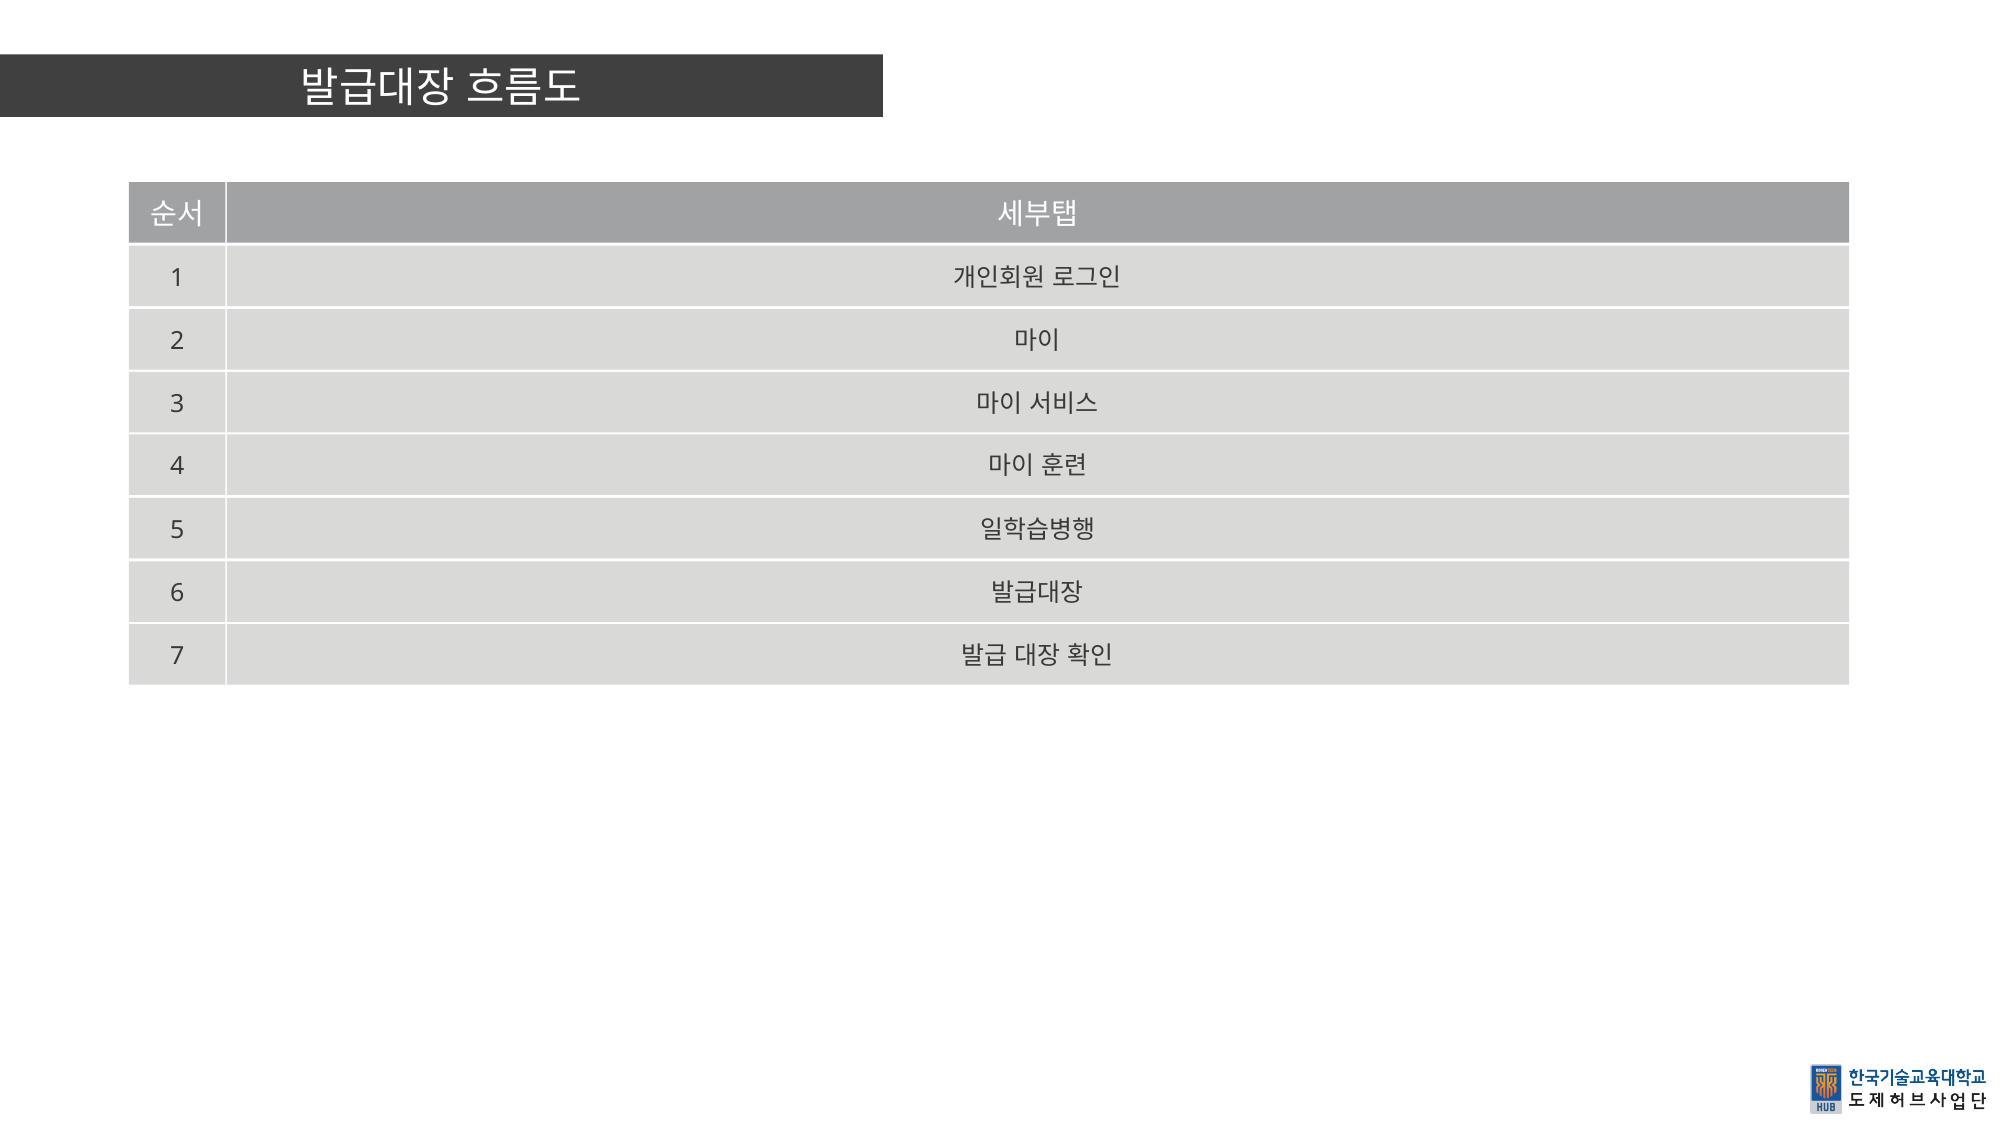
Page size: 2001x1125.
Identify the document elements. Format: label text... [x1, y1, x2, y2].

text_box 마이 훈련 [226, 433, 1850, 496]
text_box 마이 서비스 [226, 371, 1850, 433]
text_box 발급 대장 확인 [226, 623, 1850, 686]
text_box 세부탭 [226, 181, 1850, 244]
picture [1810, 1064, 1986, 1114]
text_box 일학습병행 [226, 497, 1850, 559]
text_box 4 [128, 433, 226, 496]
text_box 순서 [128, 181, 226, 244]
text_box 발급대장 흐름도 [0, 53, 884, 118]
text_box 개인회원 로그인 [226, 245, 1850, 307]
text_box 1 [128, 245, 226, 307]
text_box 6 [128, 560, 226, 623]
text_box 발급대장 [226, 560, 1850, 623]
text_box 5 [128, 497, 226, 559]
text_box 7 [128, 623, 226, 686]
text_box 3 [128, 371, 226, 433]
text_box 마이 [226, 308, 1850, 371]
text_box 2 [128, 308, 226, 371]
